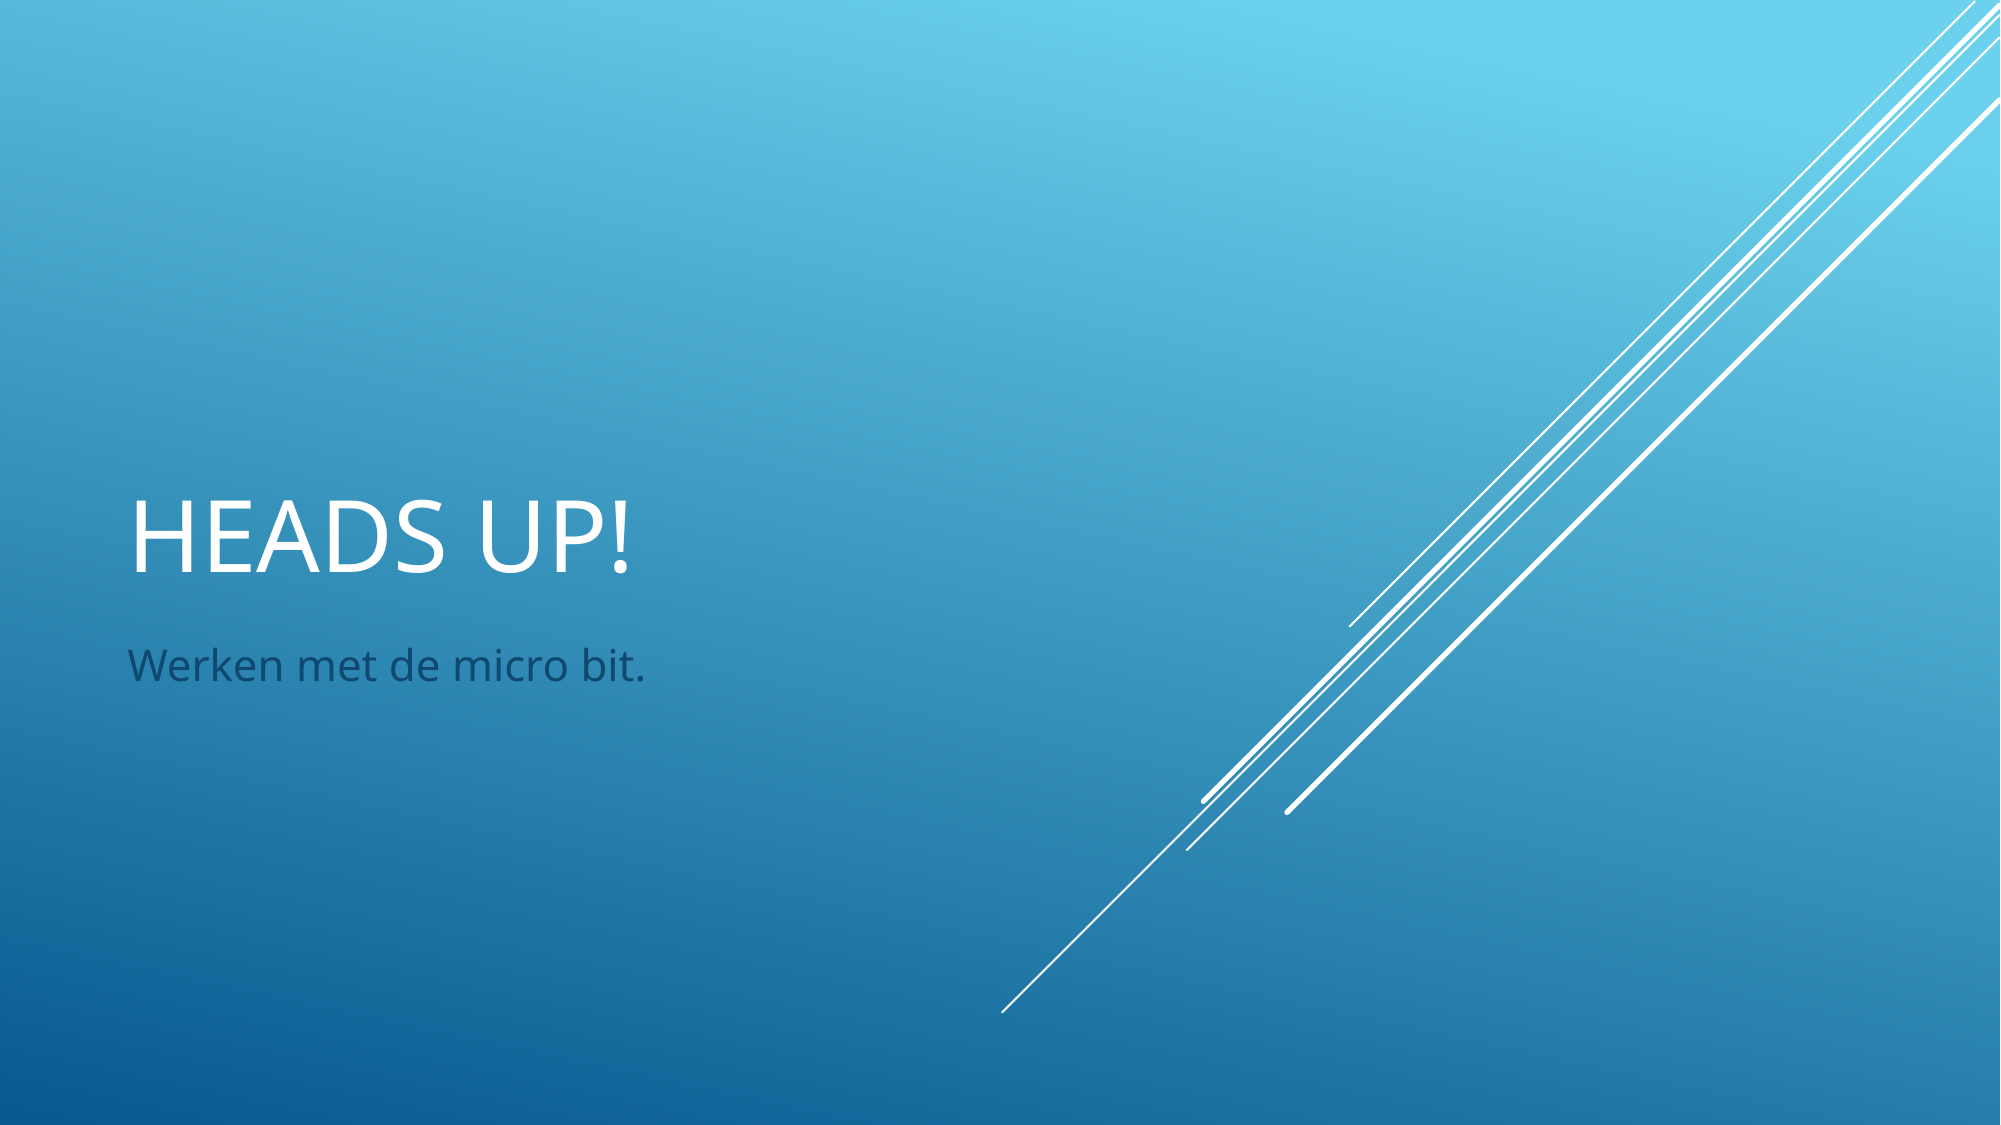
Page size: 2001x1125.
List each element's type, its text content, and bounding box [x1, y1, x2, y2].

subtitle Werken met de micro bit. [112, 630, 1163, 950]
title Heads up! [112, 112, 1425, 600]
